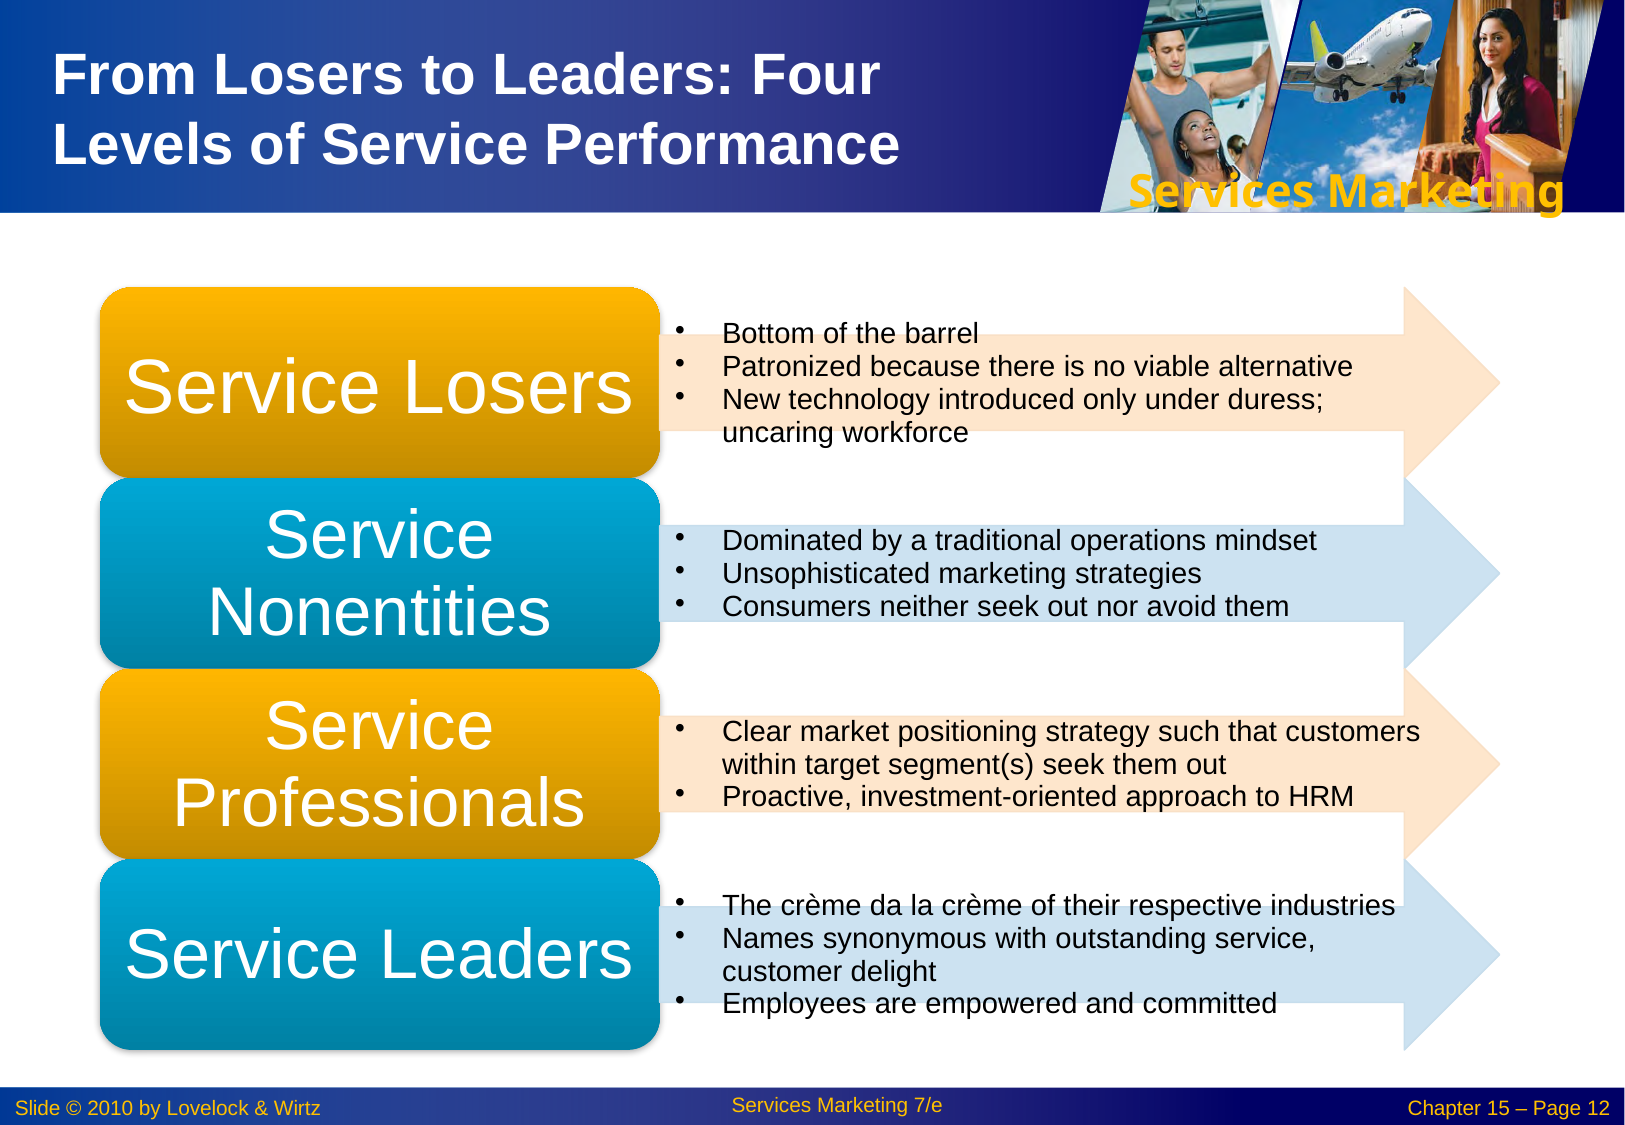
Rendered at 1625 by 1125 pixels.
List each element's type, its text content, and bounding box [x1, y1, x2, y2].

picture [1546, 187, 1556, 202]
picture [1100, 0, 1604, 213]
picture [1162, 186, 1172, 192]
title From Losers to Leaders: Four Levels of Service Performance [36, 37, 1088, 176]
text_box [99, 287, 1500, 1051]
